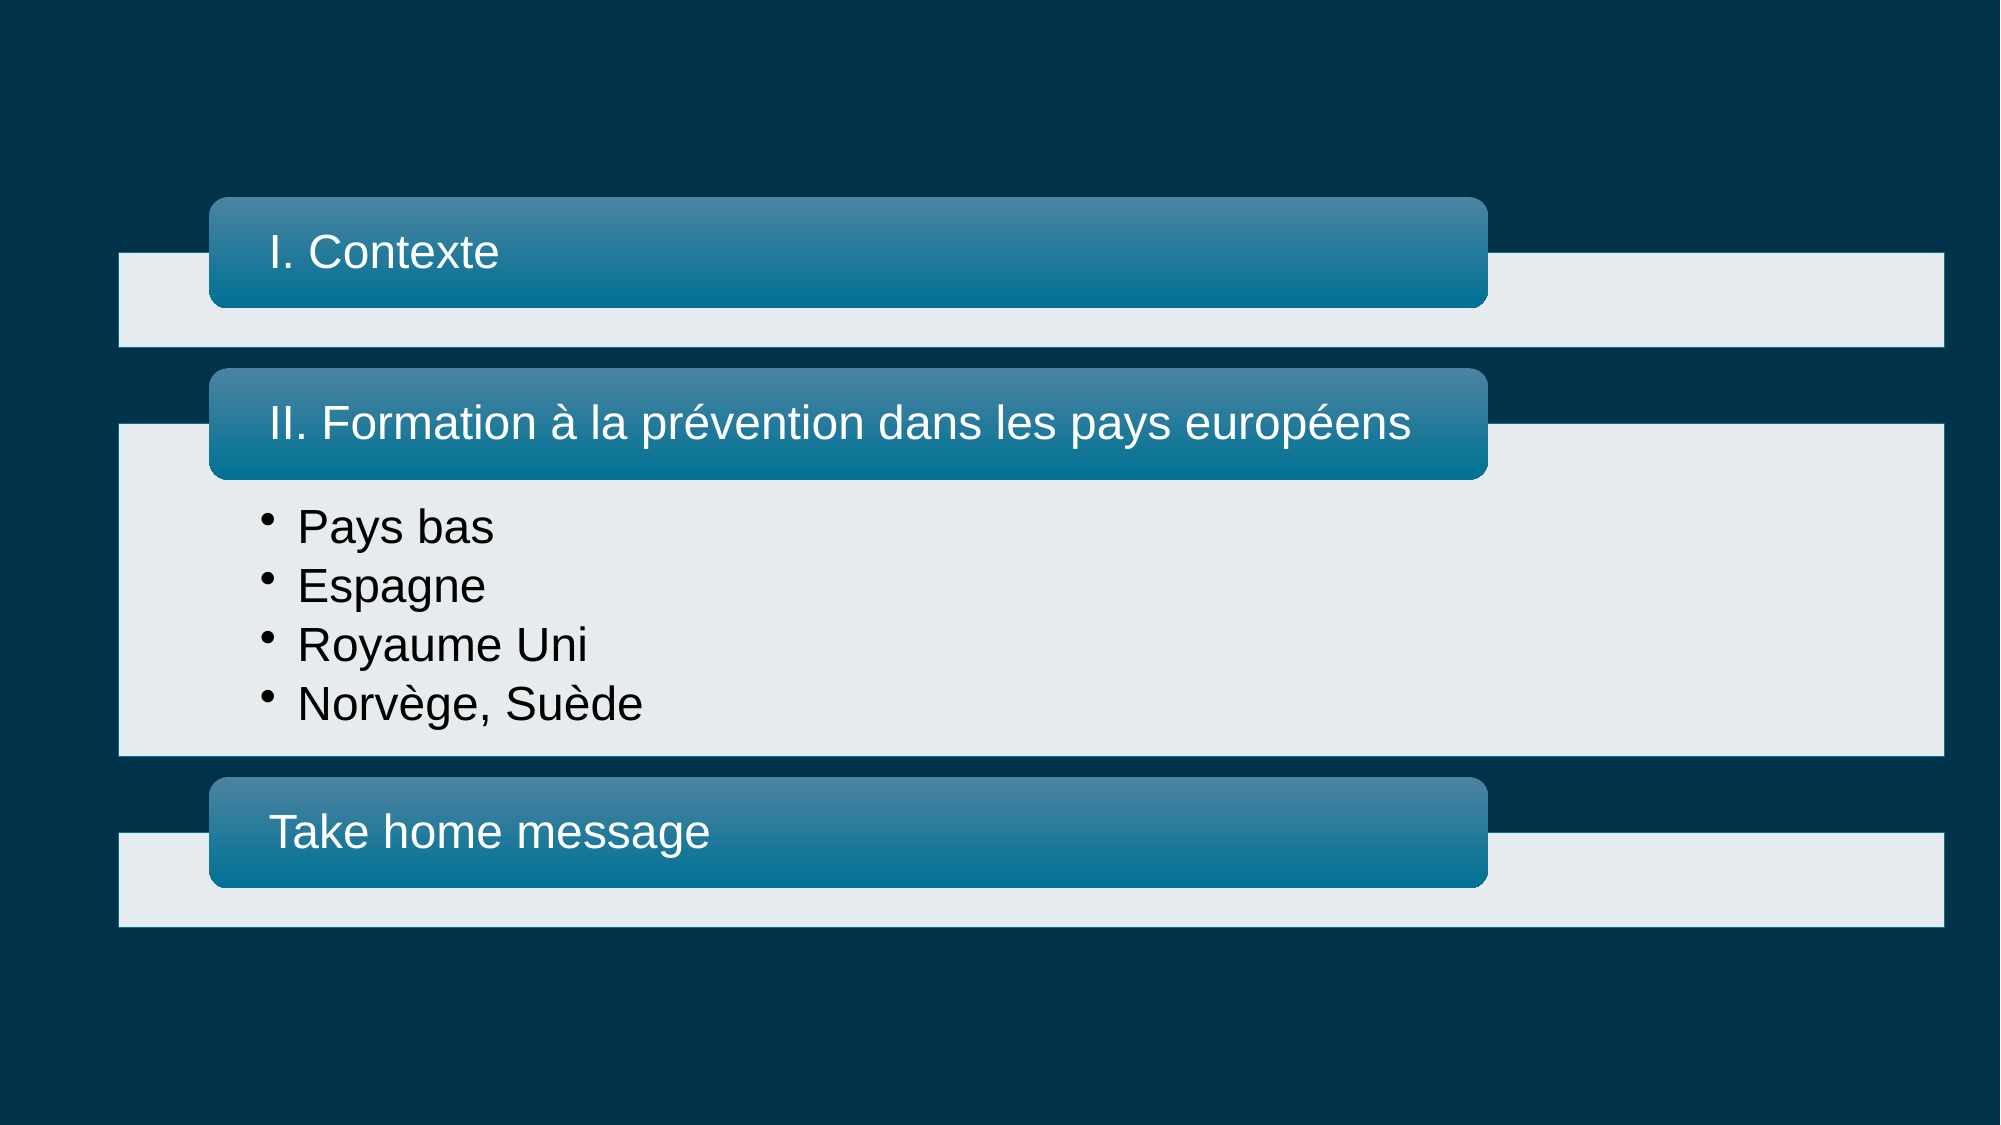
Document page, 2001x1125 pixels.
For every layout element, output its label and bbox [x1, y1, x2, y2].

list [118, 184, 1945, 941]
